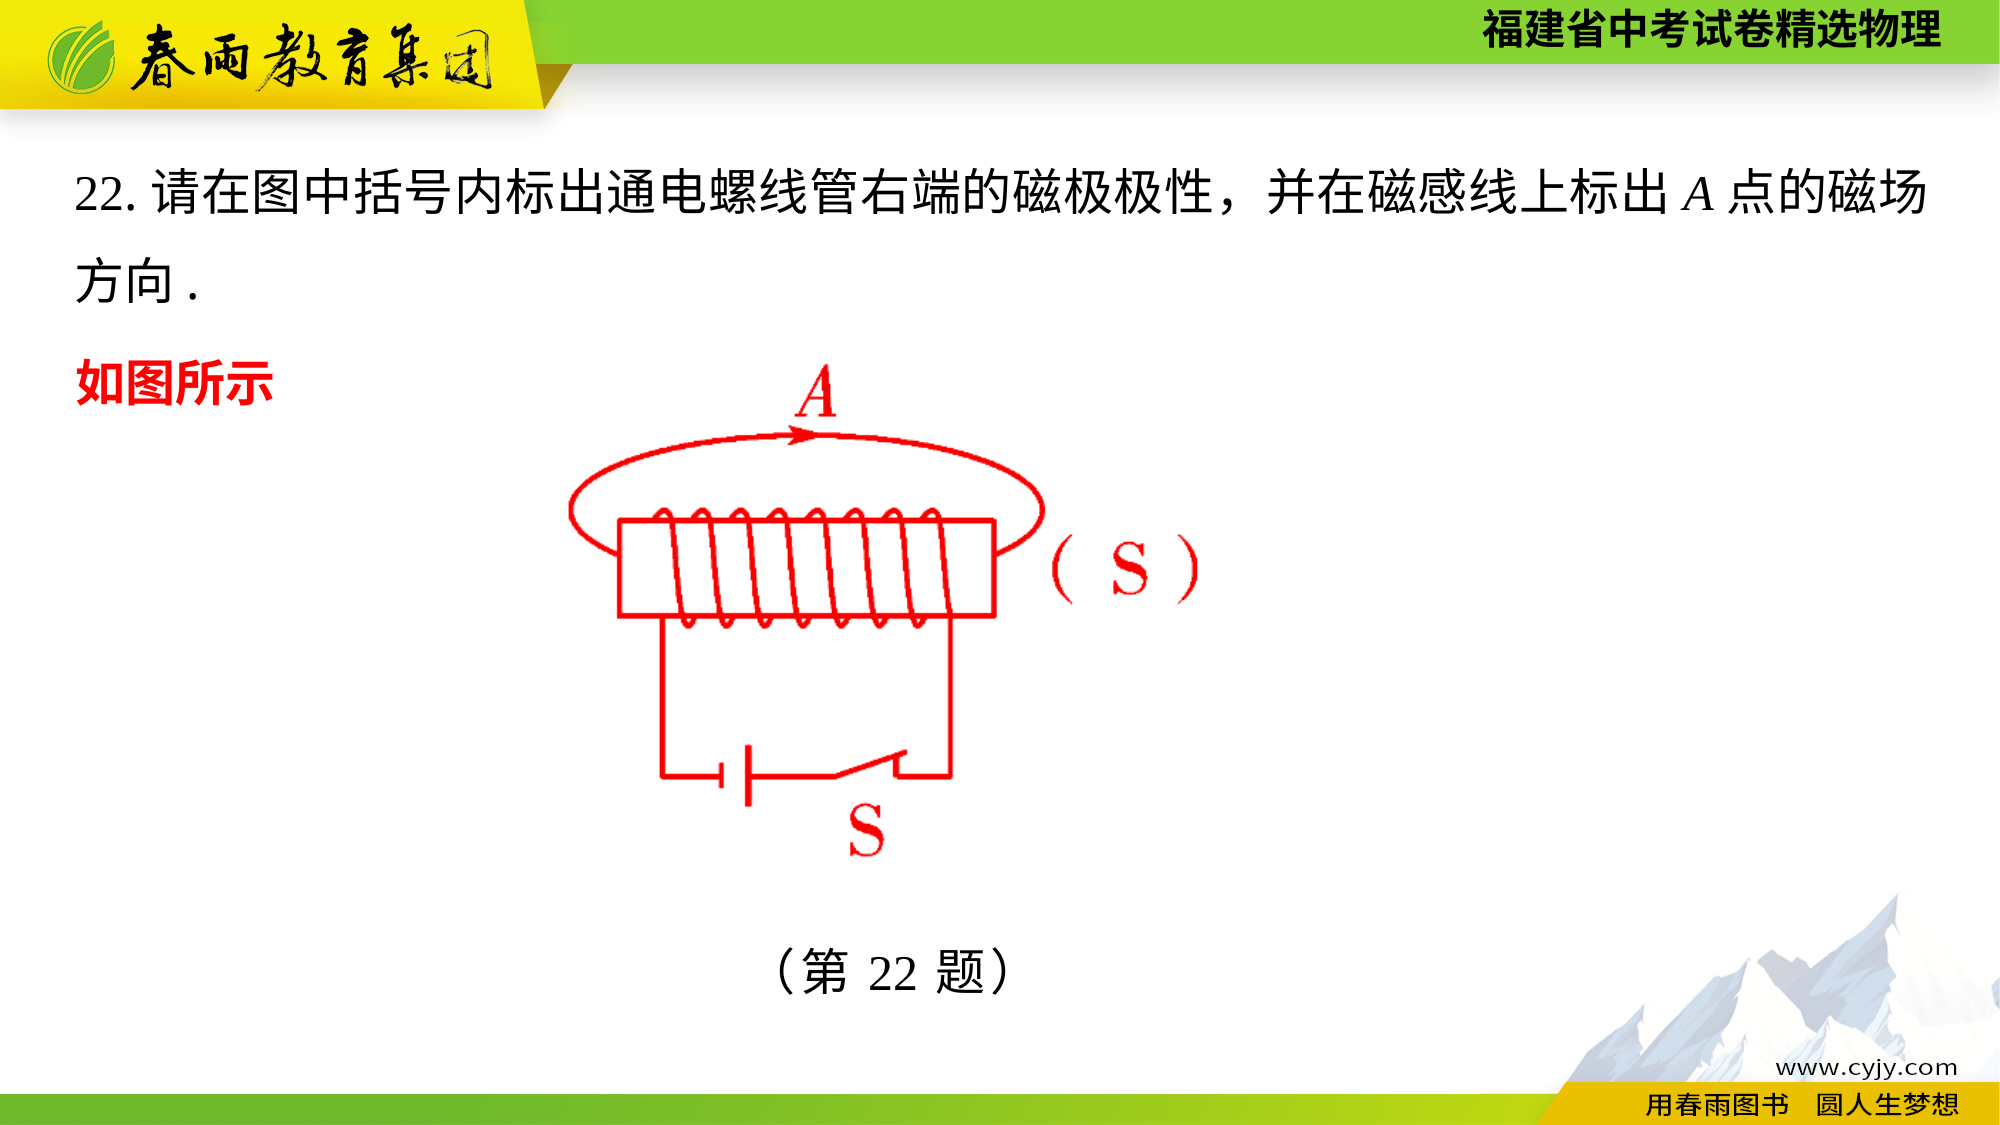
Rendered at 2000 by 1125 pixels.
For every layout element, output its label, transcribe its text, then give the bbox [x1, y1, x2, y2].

text_box 如图所示 [60, 313, 291, 419]
picture [0, 0, 2000, 1125]
list 22.请在图中括号内标出通电螺线管右端的磁极极性，并在磁感线上标出A点的磁场方向. [59, 122, 1944, 308]
text_box （第22题） [730, 902, 1111, 1008]
